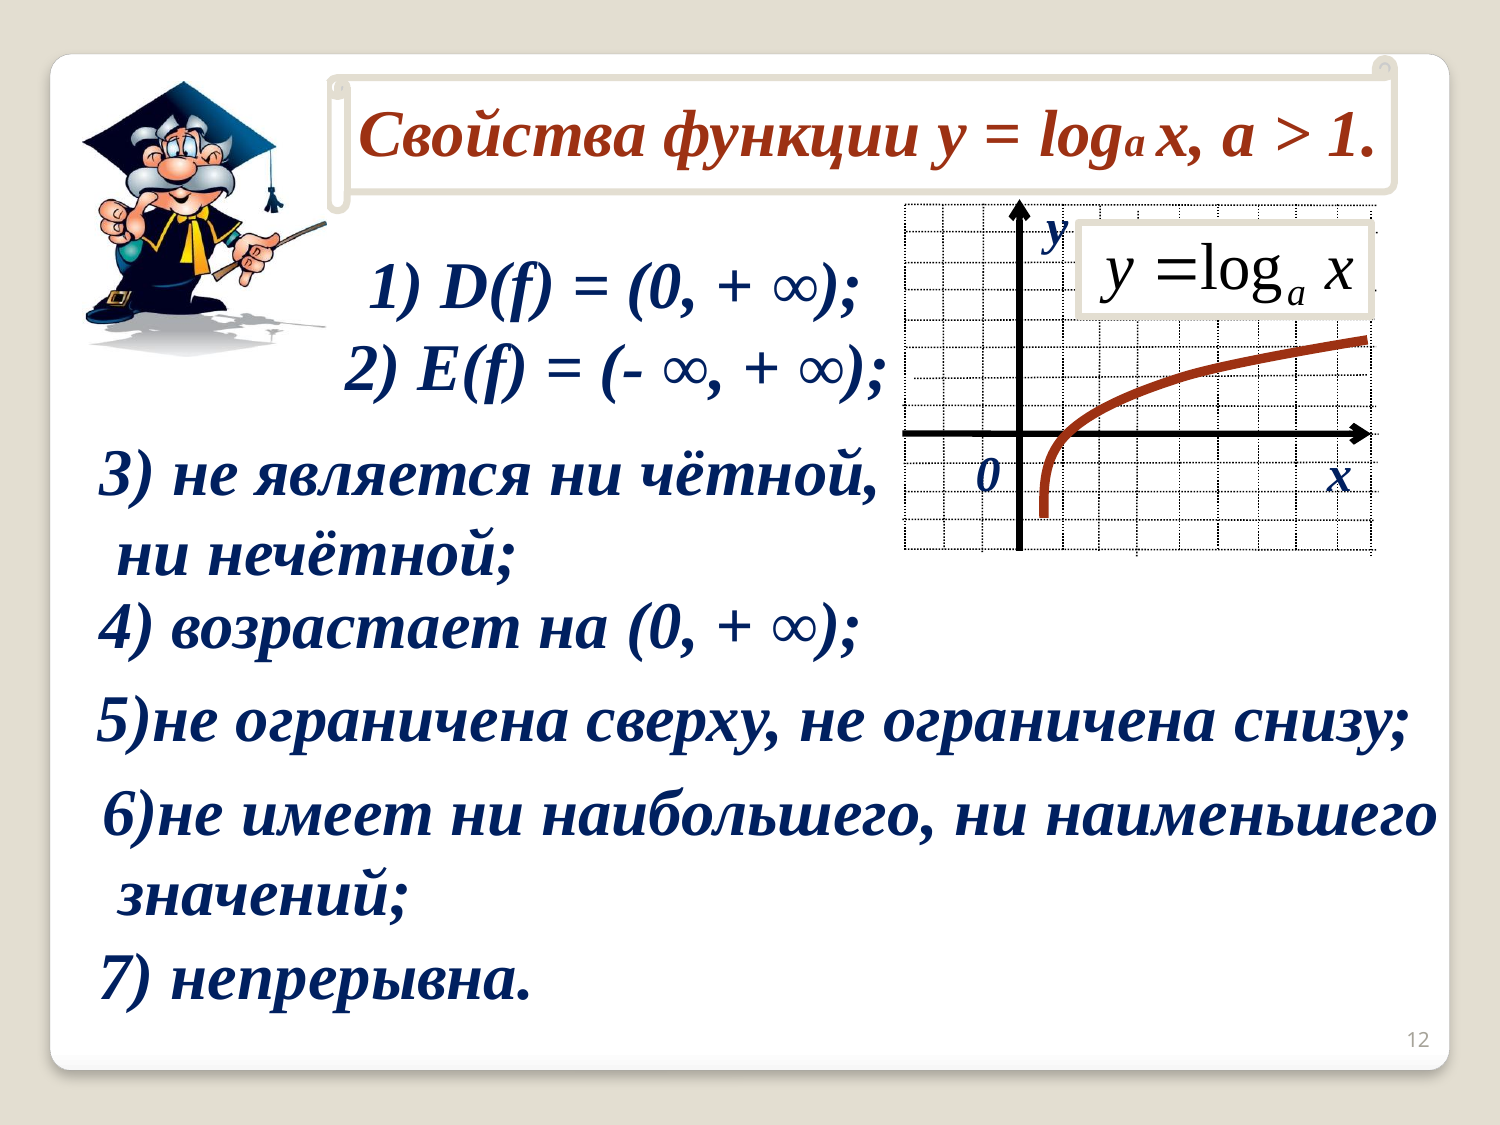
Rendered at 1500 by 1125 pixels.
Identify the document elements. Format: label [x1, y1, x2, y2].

picture [81, 81, 328, 357]
text_box [82, 421, 1456, 1021]
text_box [327, 58, 1398, 558]
slide_number [1369, 1002, 1445, 1063]
